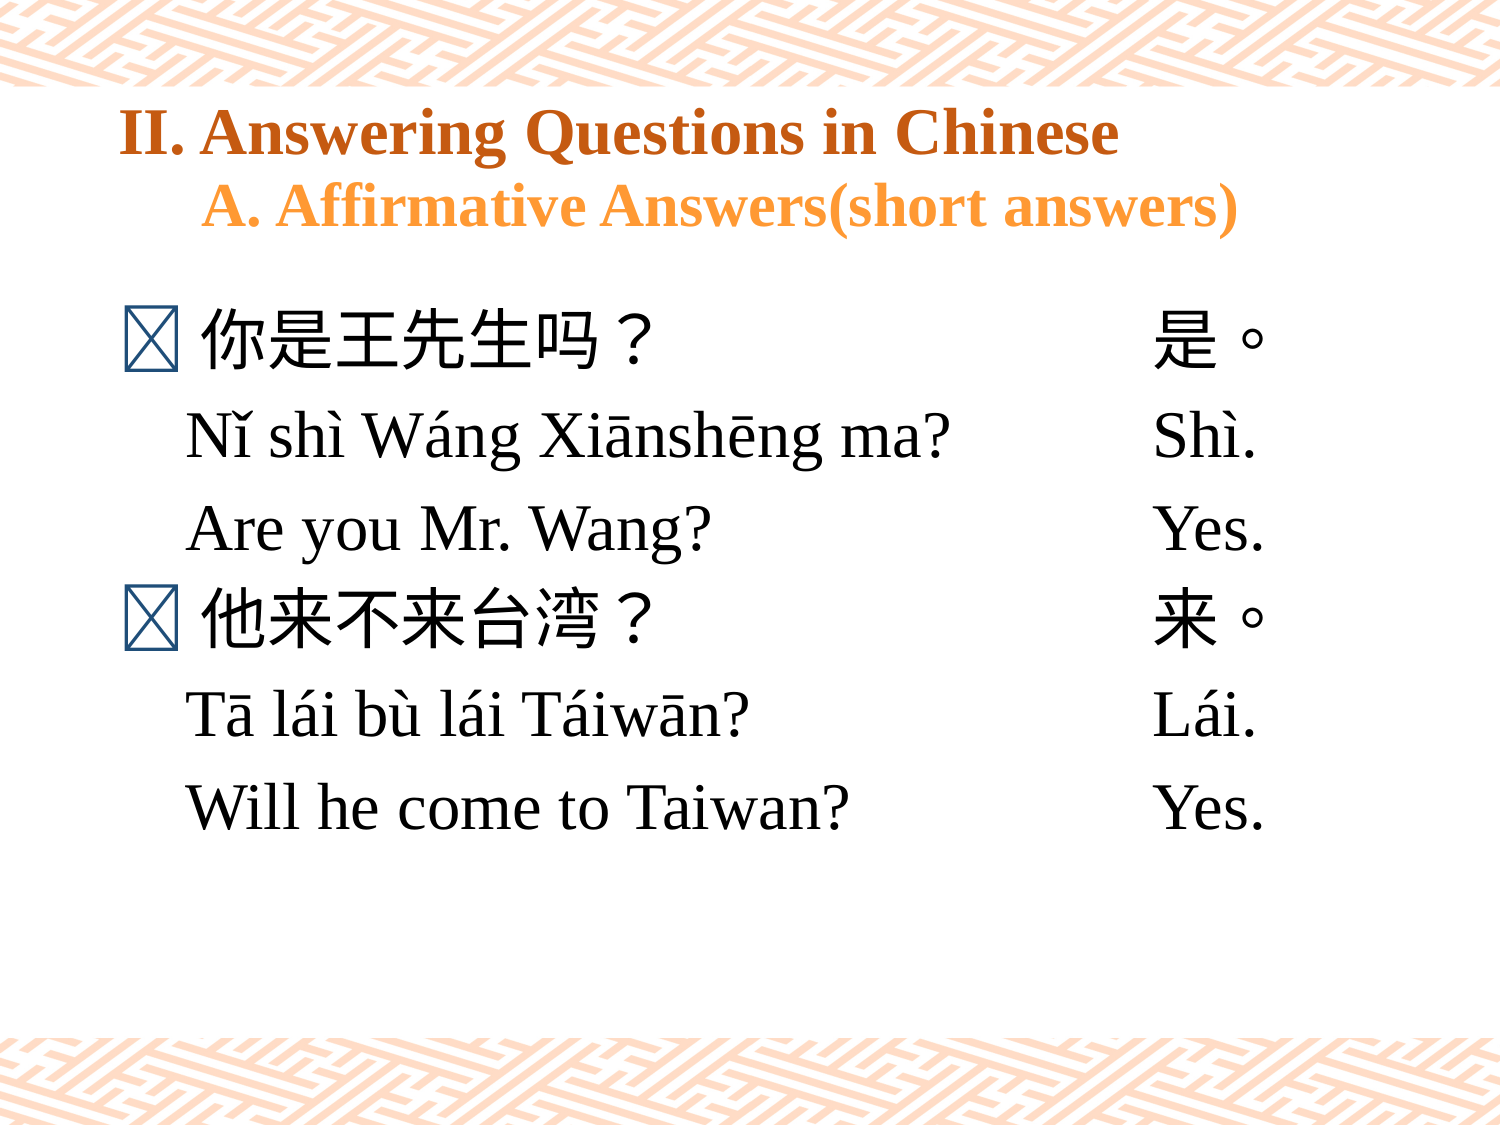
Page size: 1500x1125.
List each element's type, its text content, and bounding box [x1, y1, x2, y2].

picture [0, 0, 1500, 1125]
title II. Answering Questions in Chinese A. Affirmative Answers(short answers) [103, 59, 1397, 278]
list 你是王先生吗？ Nǐ shì Wáng Xiānshēng ma? Are you Mr. Wang? 他来不来台湾？ Tā lái bù lái Táiwān? Will he come to Taiwan? [103, 299, 1137, 1014]
list 是。 Shì. Yes. 来。 Lái. Yes. [1137, 299, 1500, 1014]
